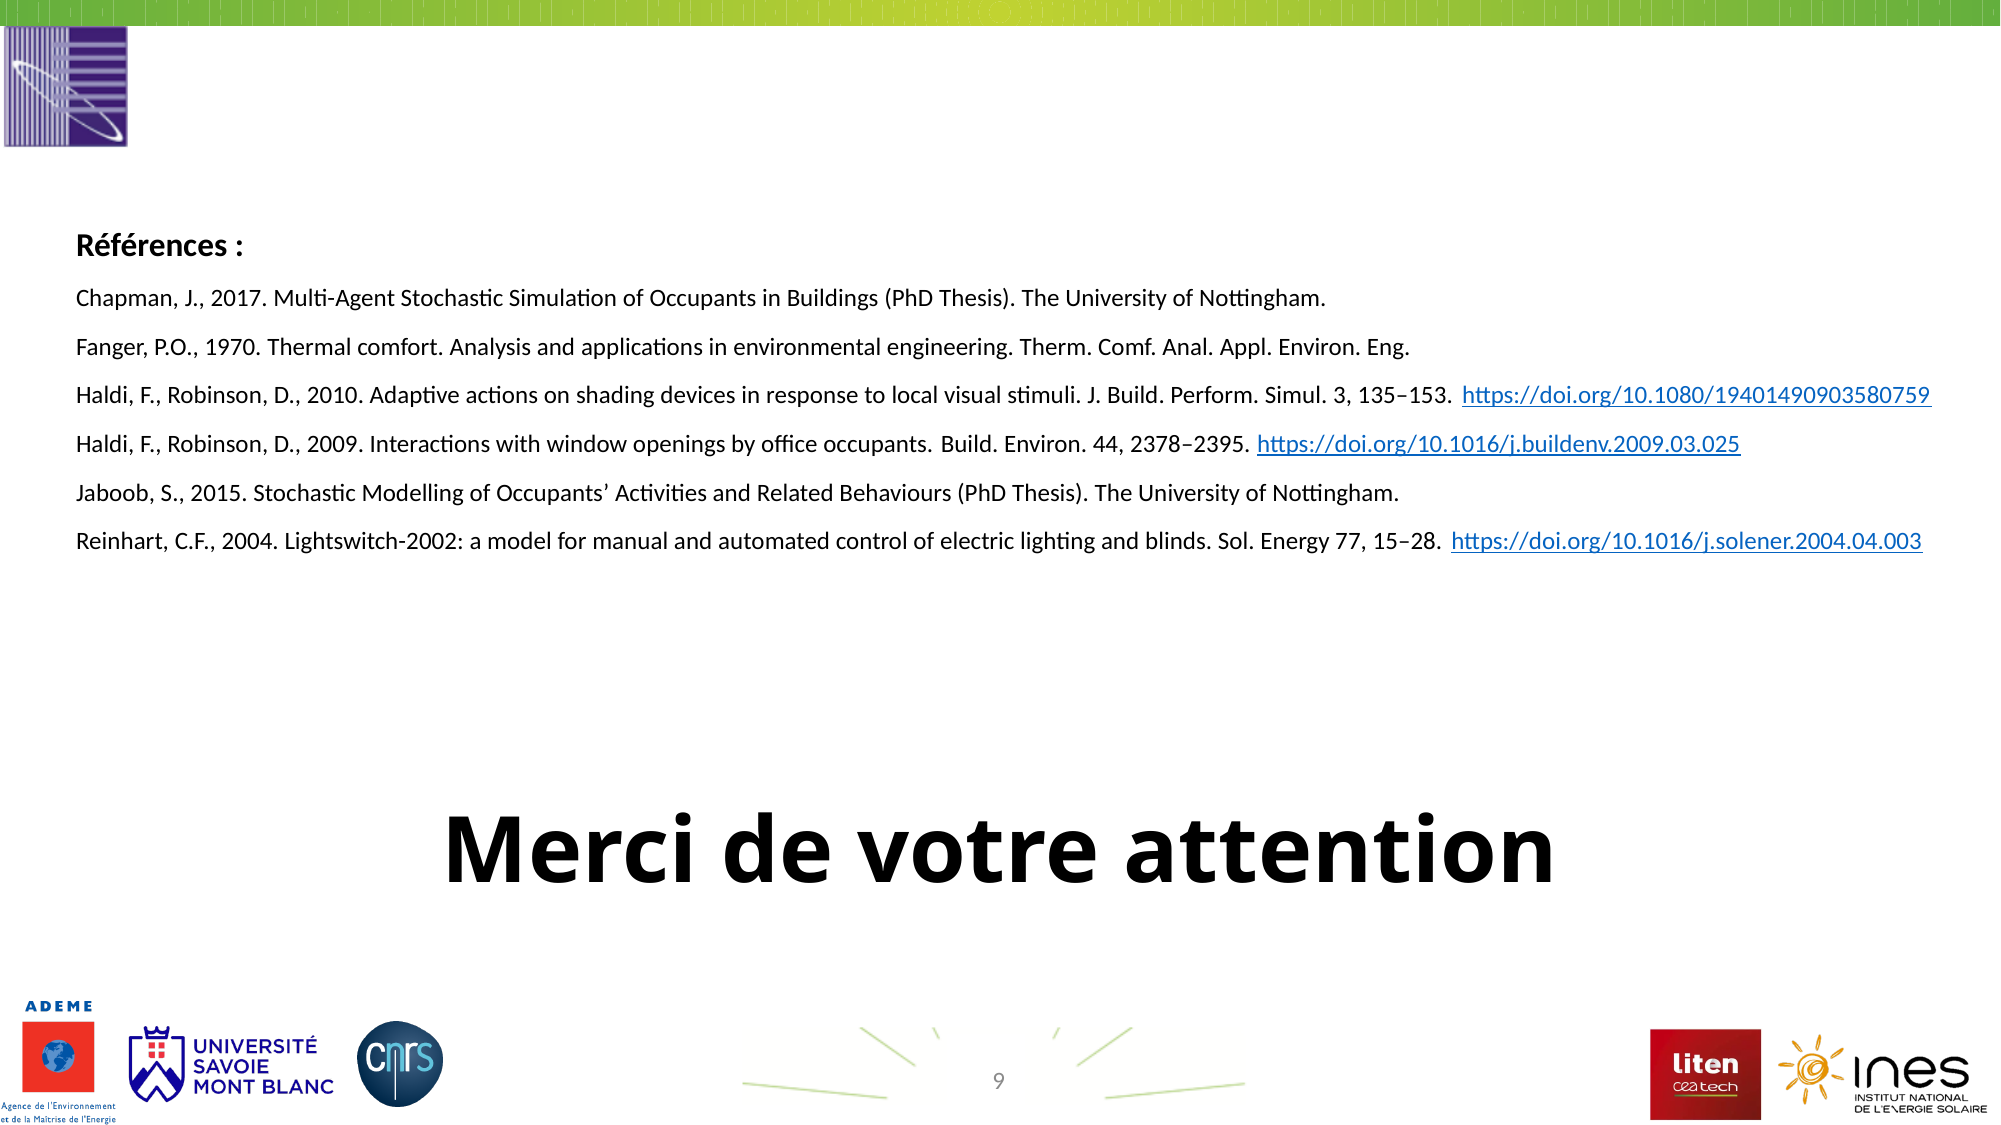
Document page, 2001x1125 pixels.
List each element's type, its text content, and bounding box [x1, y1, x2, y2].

picture [0, 999, 344, 1125]
text_box Références : Chapman, J., 2017. Multi-Agent Stochastic Simulation of Occupants in Buildings (PhD Thesis). The University of Nottingham. Fanger, P.O., 1970. Thermal comfort. Analysis and applications in environmental engineering. Therm. Comf. Anal. Appl. Environ. Eng. Haldi, F., Robinson, D., 2010. Adaptive actions on shading devices in response to local visual stimuli. J. Build. Perform. Simul. 3, 135–153. https://doi.org/10.1080/19401490903580759 Haldi, F., Robinson, D., 2009. Interactions with window openings by office occupants. Build. Environ. 44, 2378–2395. https://doi.org/10.1016/j.buildenv.2009.03.025 Jaboob, S., 2015. Stochastic Modelling of Occupants’ Activities and Related Behaviours (PhD Thesis). The University of Nottingham. Reinhart, C.F., 2004. Lightswitch-2002: a model for manual and automated control of electric lighting and blinds. Sol. Energy 77, 15–28. https://doi.org/10.1016/j.solener.2004.04.003 [61, 212, 1953, 563]
title Merci de votre attention [137, 744, 1863, 962]
picture [1771, 1028, 1994, 1119]
picture [357, 1021, 443, 1107]
picture [1649, 1028, 1763, 1121]
picture [710, 1004, 1264, 1105]
slide_number 9 [955, 1049, 1042, 1110]
picture [3, 26, 128, 148]
